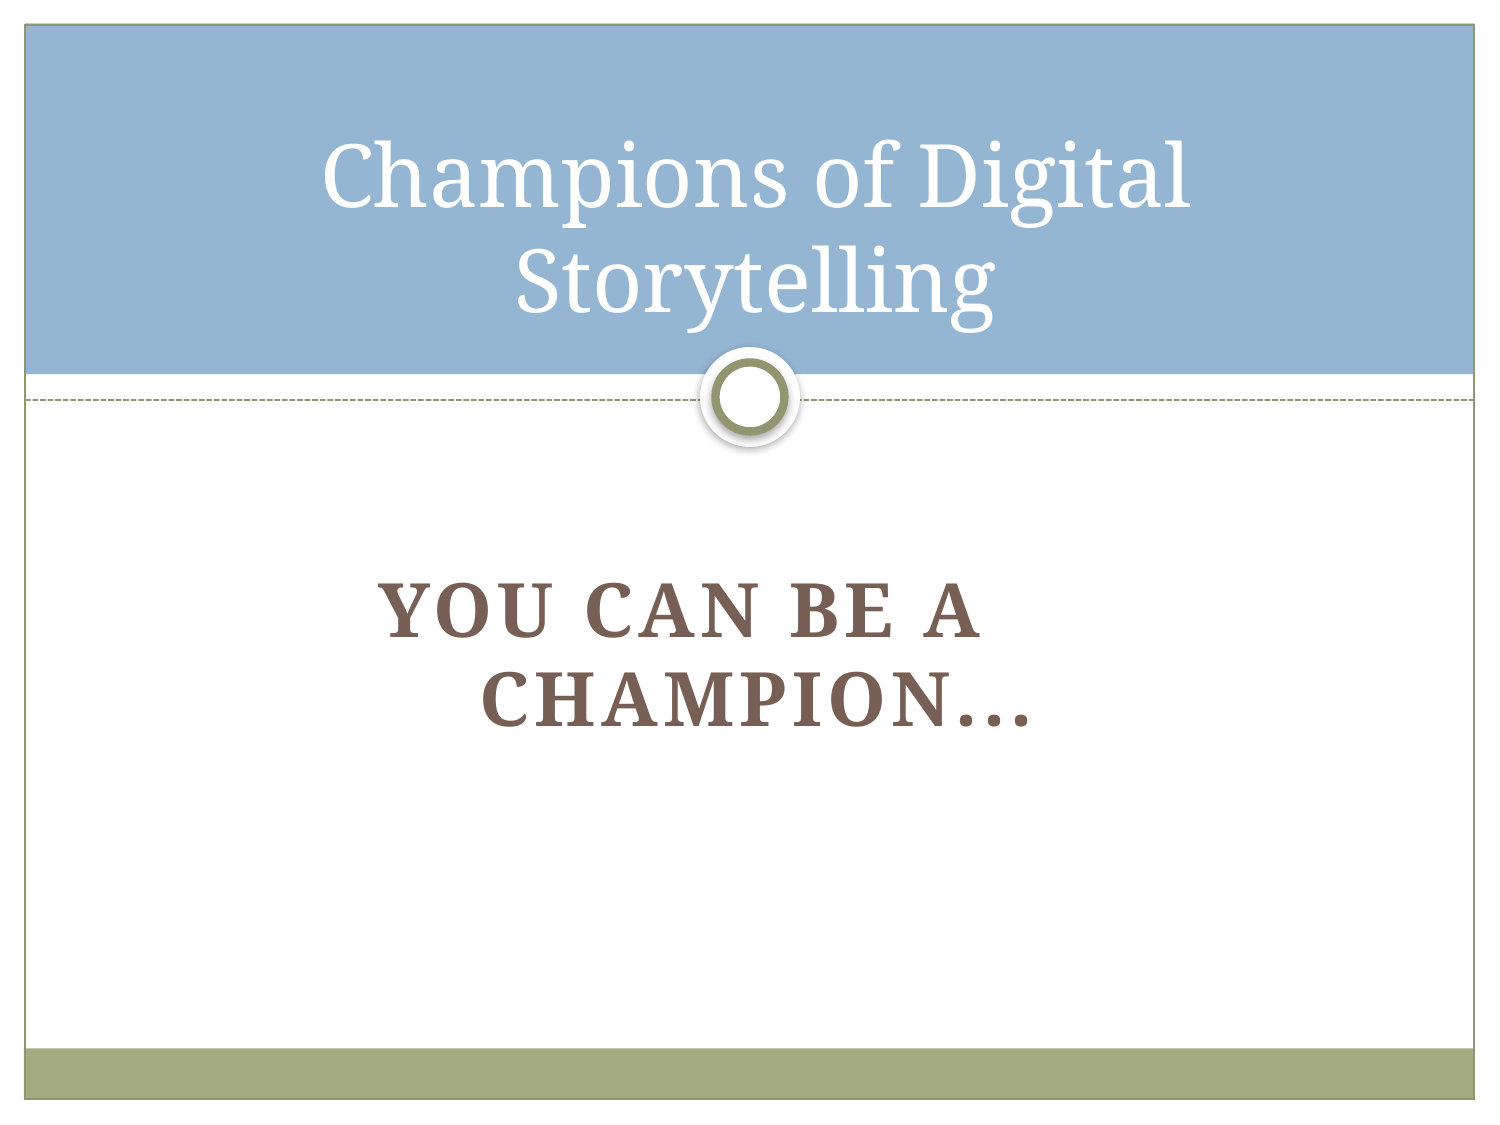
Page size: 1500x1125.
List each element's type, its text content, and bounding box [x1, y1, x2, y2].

title Champions of Digital Storytelling [118, 87, 1394, 338]
list You can be a champion... [225, 474, 1288, 750]
